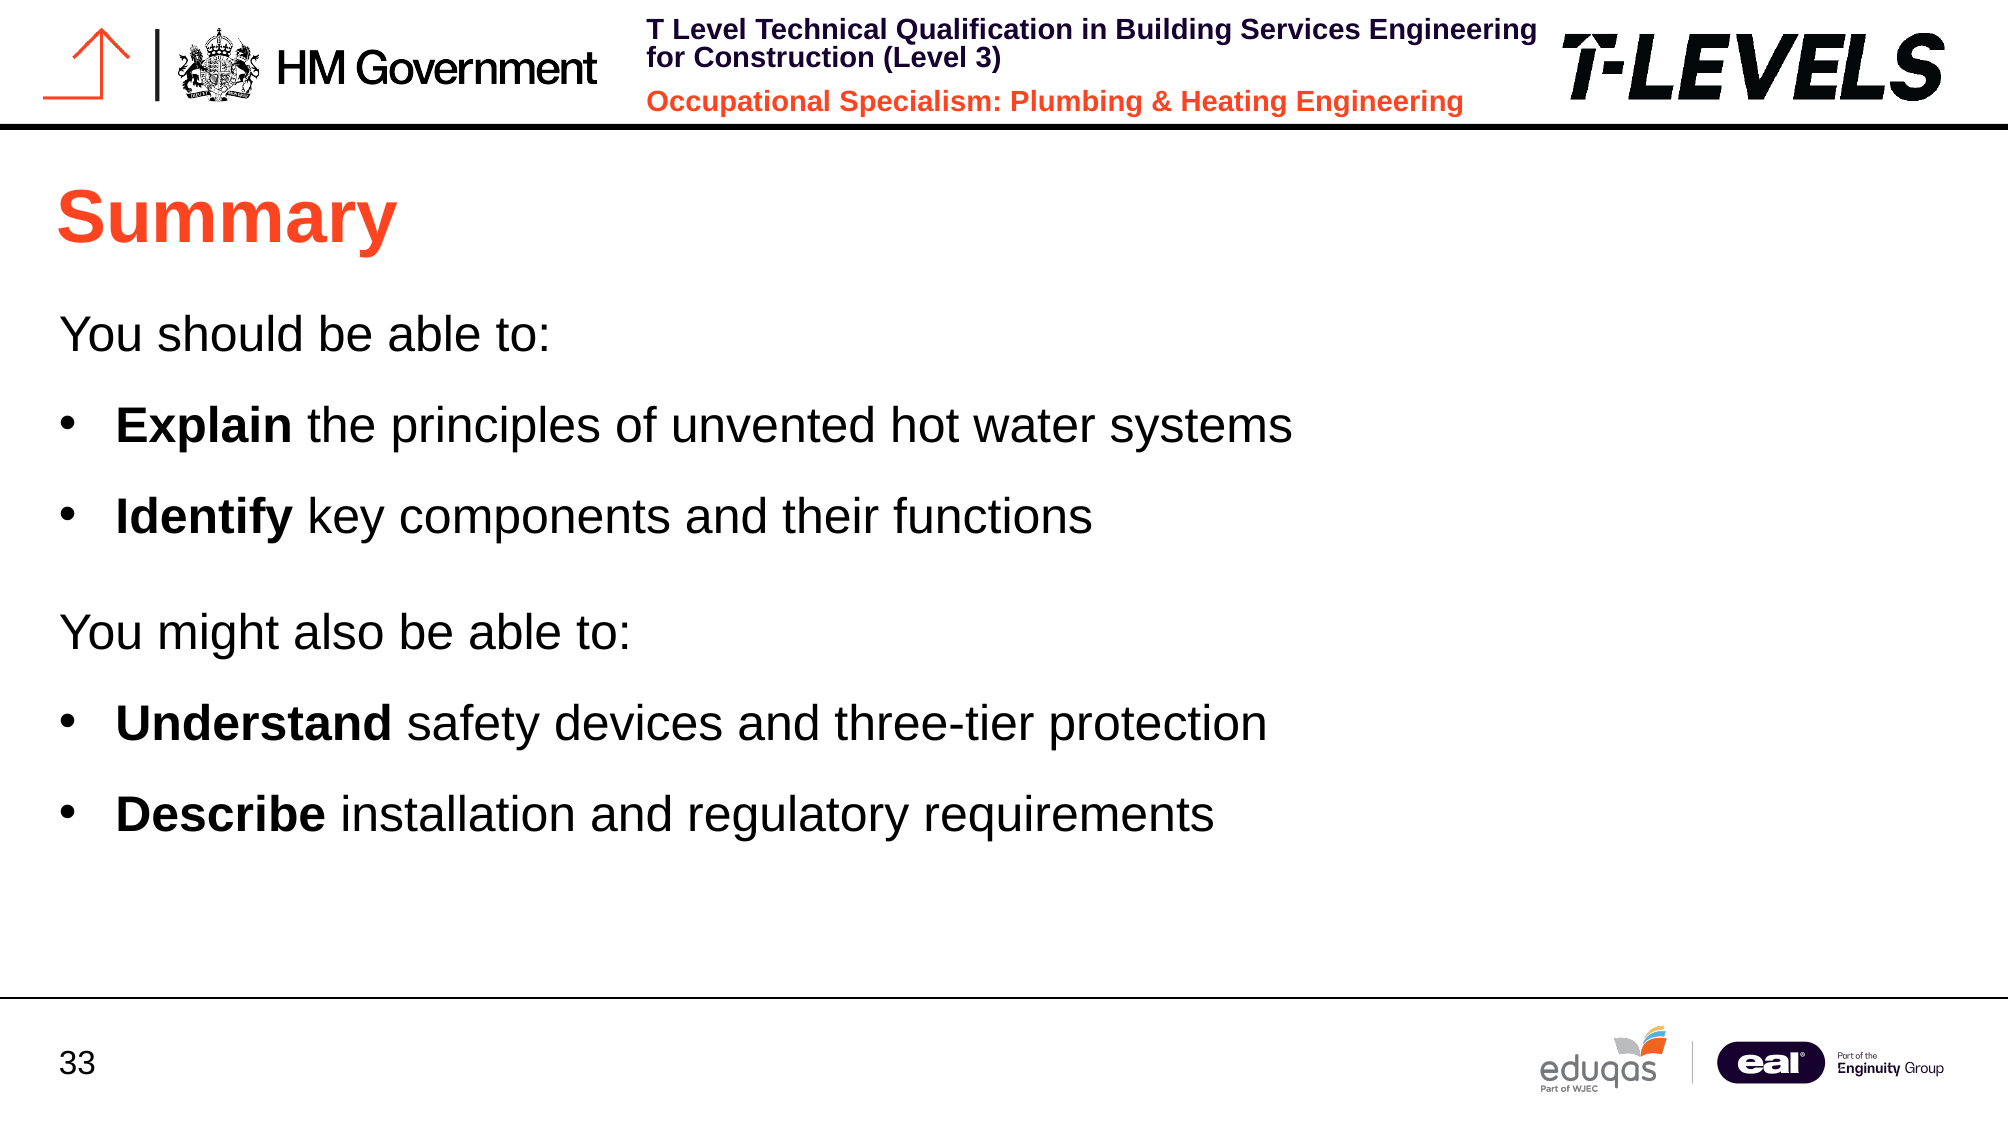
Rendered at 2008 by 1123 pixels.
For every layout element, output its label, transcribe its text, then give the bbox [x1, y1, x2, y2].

title Summary [41, 111, 1949, 314]
picture [1535, 1021, 1949, 1097]
picture [38, 27, 136, 100]
list You should be able to: Explain the principles of unvented hot water systems Identify key components and their functions You might also be able to: Understand safety devices and three-tier protection Describe installation and regulatory requirements [59, 295, 1949, 975]
picture [155, 28, 597, 102]
picture [1543, 25, 1964, 108]
